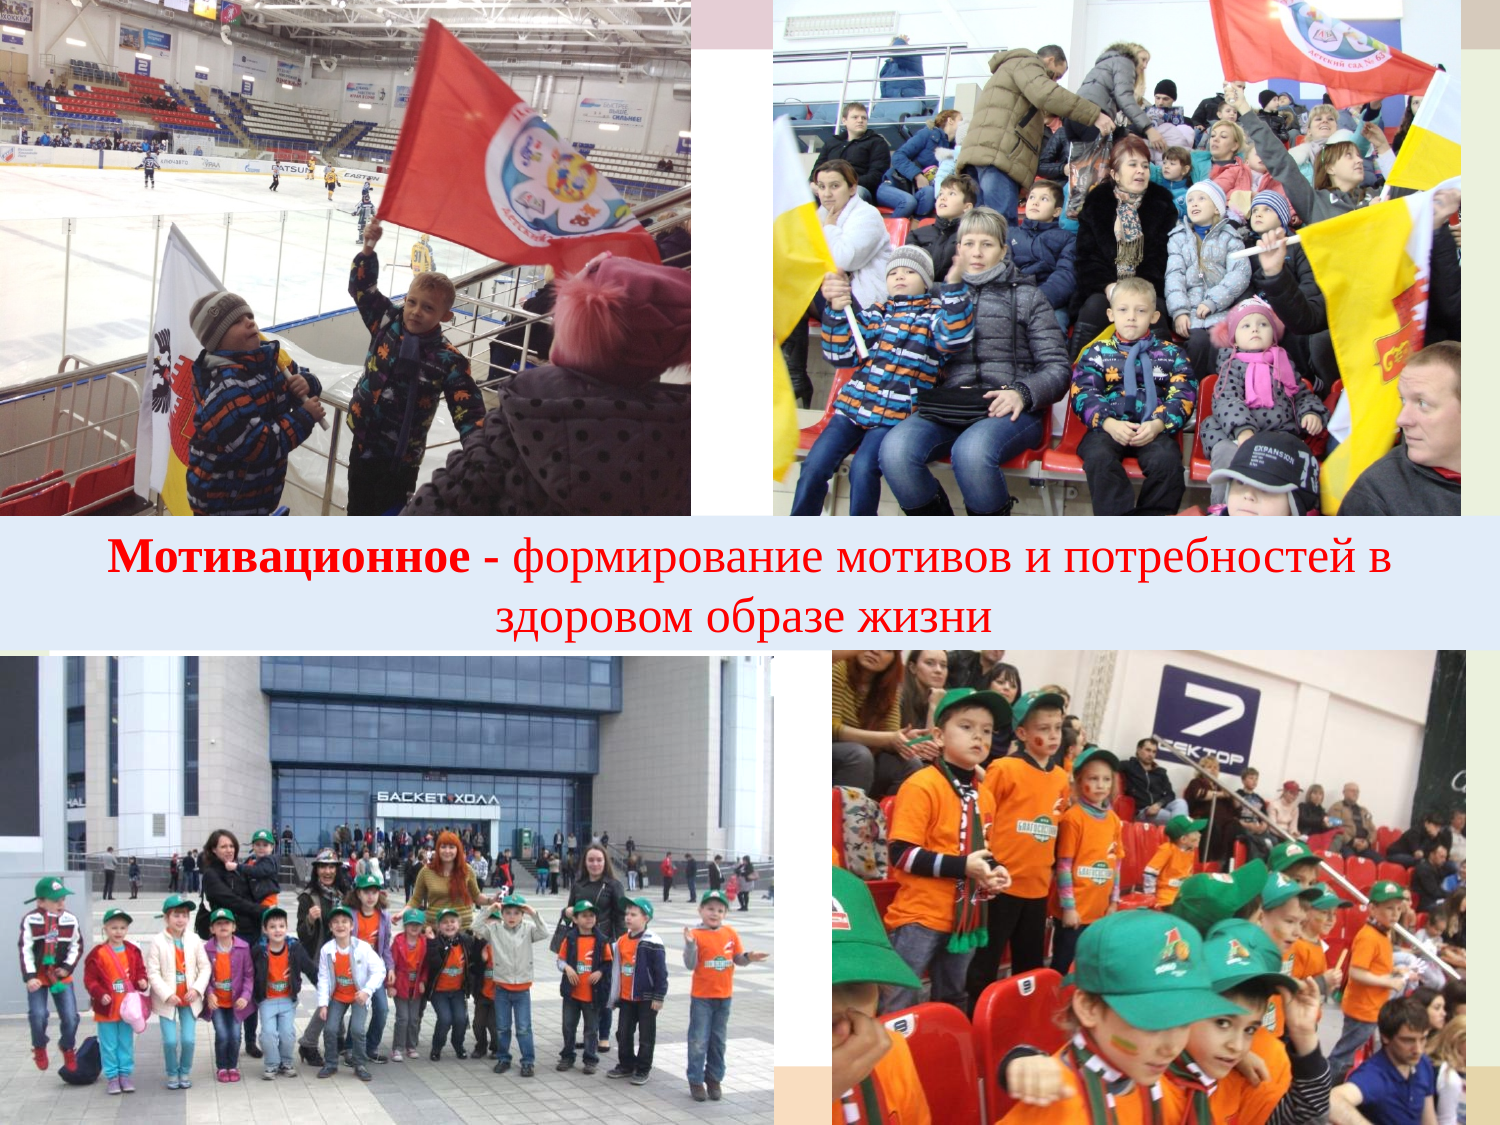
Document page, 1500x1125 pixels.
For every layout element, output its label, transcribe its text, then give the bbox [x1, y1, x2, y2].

picture [831, 649, 1466, 1125]
picture [0, 655, 774, 1125]
picture [0, 0, 691, 516]
picture [773, 0, 1462, 516]
text_box Мотивационное - формирование мотивов и потребностей в здоровом образе жизни [0, 515, 1500, 651]
